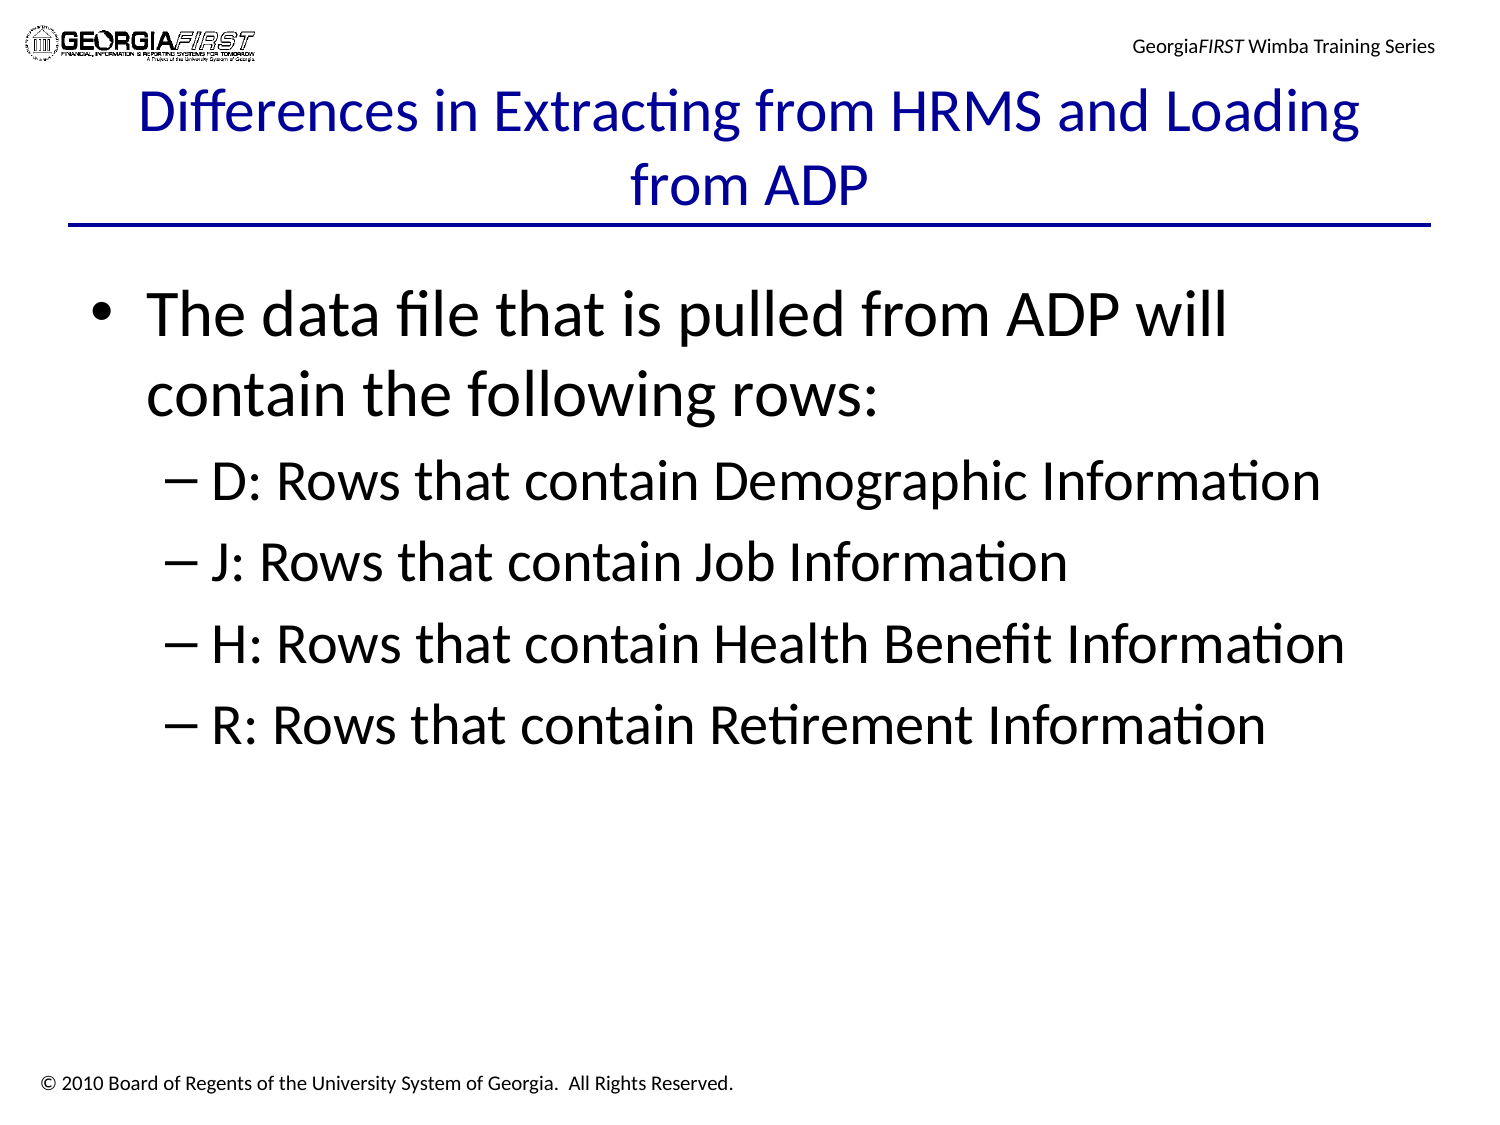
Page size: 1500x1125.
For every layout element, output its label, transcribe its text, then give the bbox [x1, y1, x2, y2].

list The data file that is pulled from ADP will contain the following rows: D: Rows that contain Demographic Information J: Rows that contain Job Information H: Rows that contain Health Benefit Information R: Rows that contain Retirement Information [75, 262, 1425, 1005]
title Differences in Extracting from HRMS and Loading from ADP [75, 62, 1425, 225]
picture [24, 24, 255, 63]
